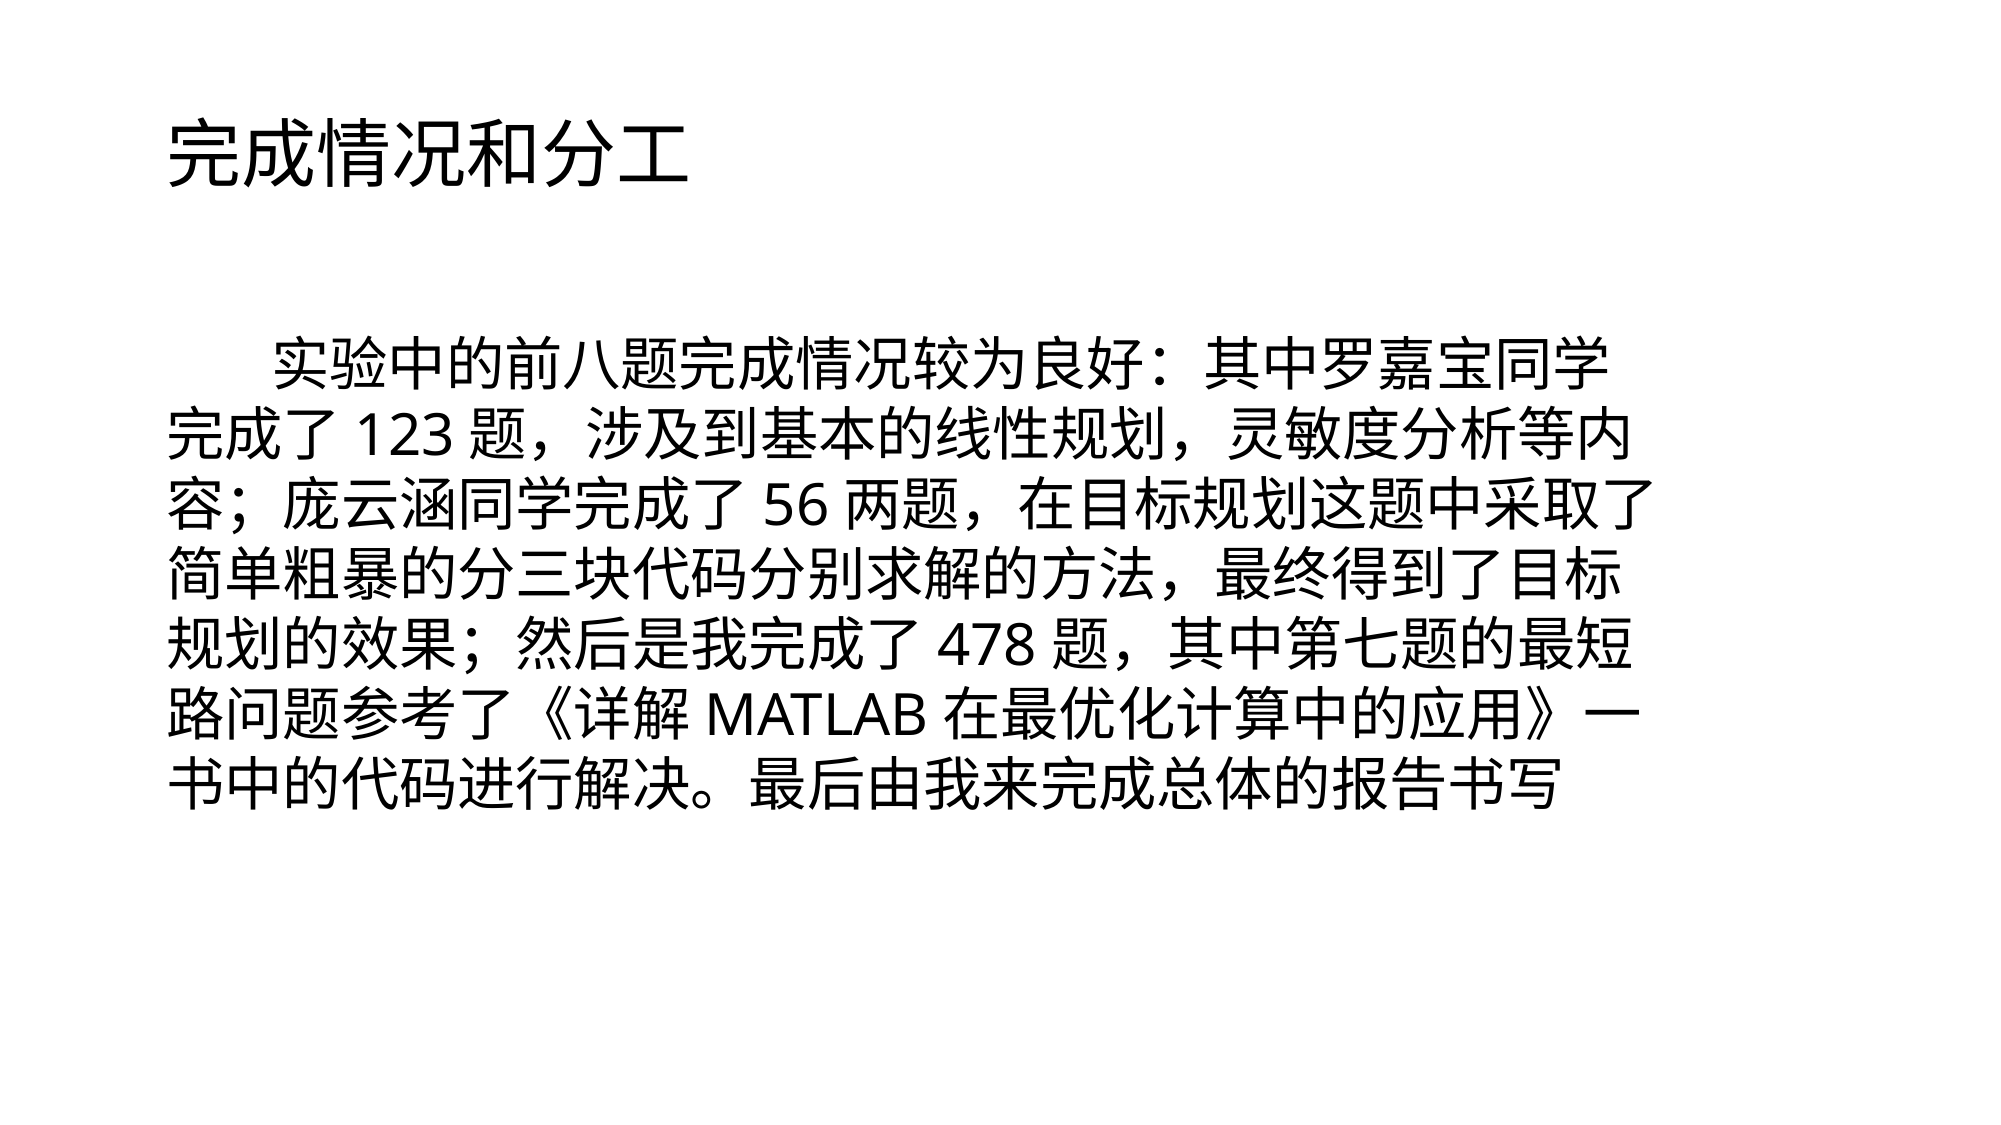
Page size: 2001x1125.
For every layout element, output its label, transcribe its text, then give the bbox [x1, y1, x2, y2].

text_box 实验中的前八题完成情况较为良好：其中罗嘉宝同学完成了123题，涉及到基本的线性规划，灵敏度分析等内容；庞云涵同学完成了56两题，在目标规划这题中采取了简单粗暴的分三块代码分别求解的方法，最终得到了目标规划的效果；然后是我完成了478题，其中第七题的最短路问题参考了《详解MATLAB在最优化计算中的应用》一书中的代码进行解决。最后由我来完成总体的报告书写 [151, 320, 1678, 825]
text_box 完成情况和分工 [151, 99, 838, 205]
